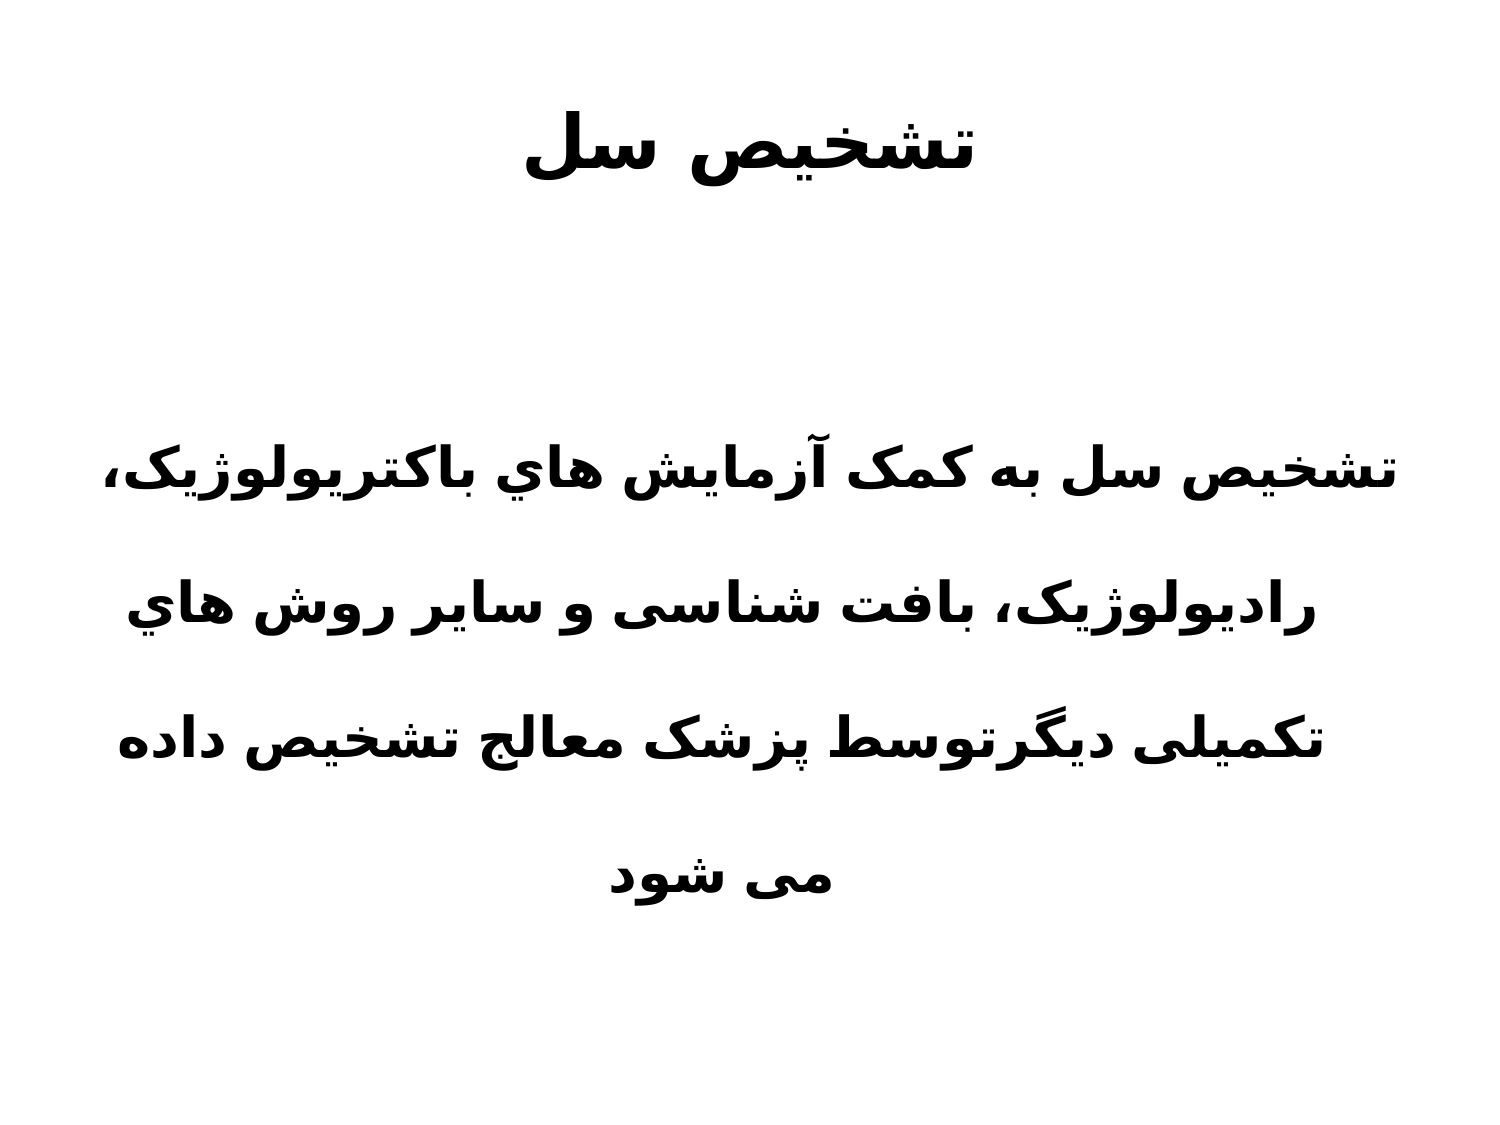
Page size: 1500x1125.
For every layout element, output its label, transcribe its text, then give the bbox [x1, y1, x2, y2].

title تشخیص سل [75, 45, 1425, 233]
list تشخیص سل به کمک آزمایش هاي باکتریولوژیک، رادیولوژیک، بافت شناسی و سایر روش هاي تکمیلی دیگرتوسط پزشک معالج تشخیص داده می شود [75, 262, 1425, 1005]
